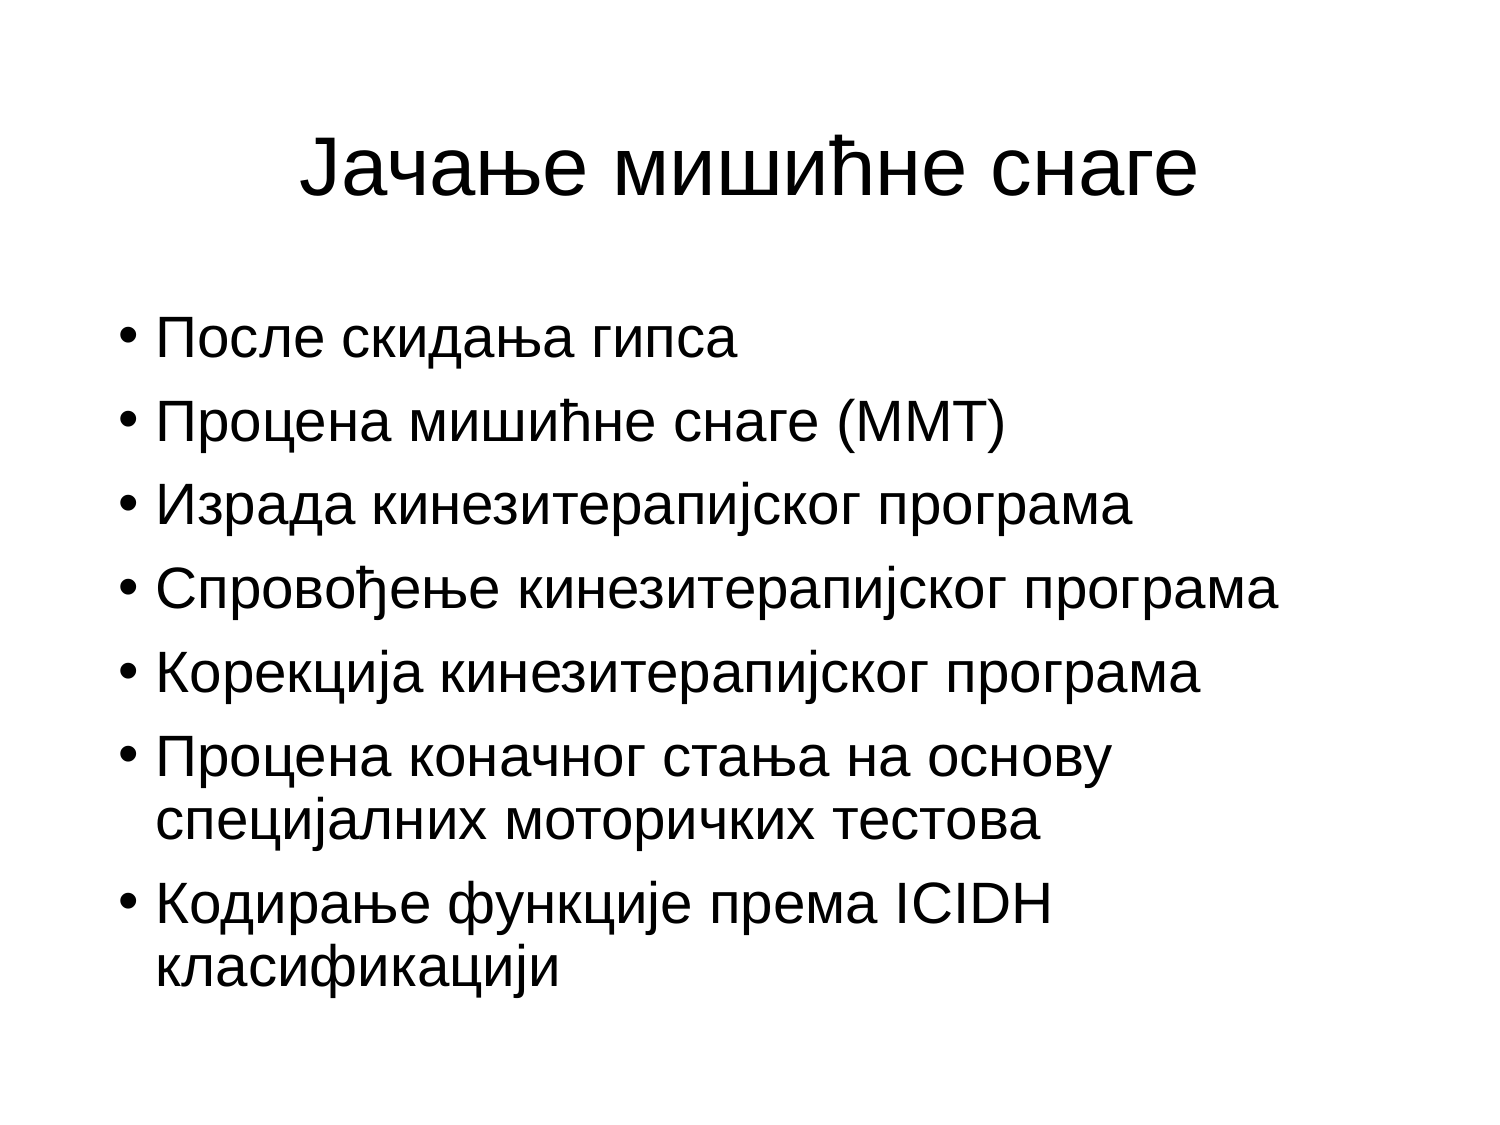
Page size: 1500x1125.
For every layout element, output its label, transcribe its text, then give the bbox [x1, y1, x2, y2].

title Јачање мишићне снаге [103, 59, 1397, 278]
list После скидања гипса Процена мишићне снаге (ММТ) Израда кинезитерапијског програма Спровођење кинезитерапијског програма Корекција кинезитерапијског програма Процена коначног стања на основу специјалних моторичких тестова Кодирање функције према ICIDH класификацији [103, 299, 1397, 1014]
